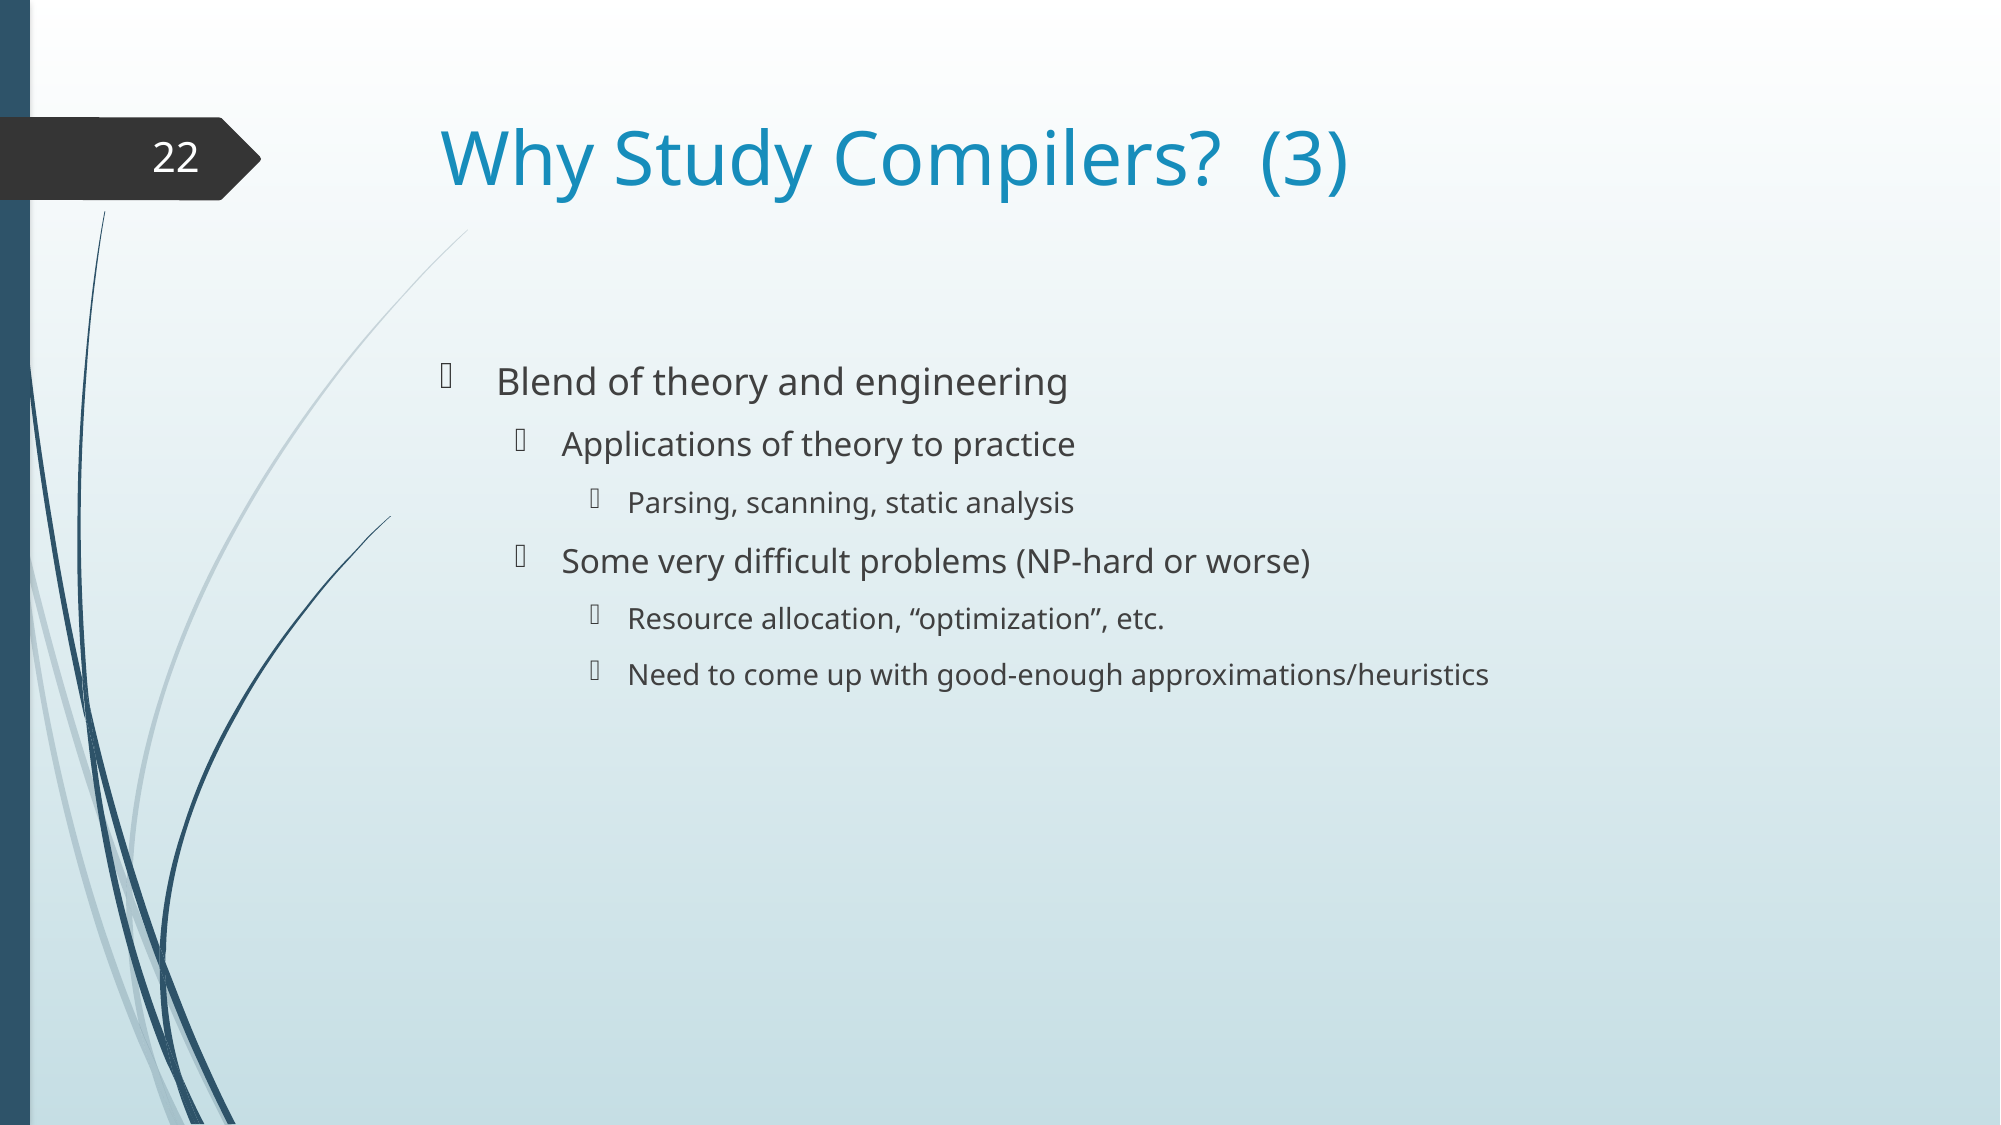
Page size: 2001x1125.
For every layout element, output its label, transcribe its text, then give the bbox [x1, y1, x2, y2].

list Blend of theory and engineering Applications of theory to practice Parsing, scanning, static analysis Some very difficult problems (NP-hard or worse) Resource allocation, “optimization”, etc. Need to come up with good-enough approximations/heuristics [424, 350, 1888, 988]
title Why Study Compilers? (3) [425, 102, 1888, 313]
slide_number 22 [87, 129, 216, 190]
